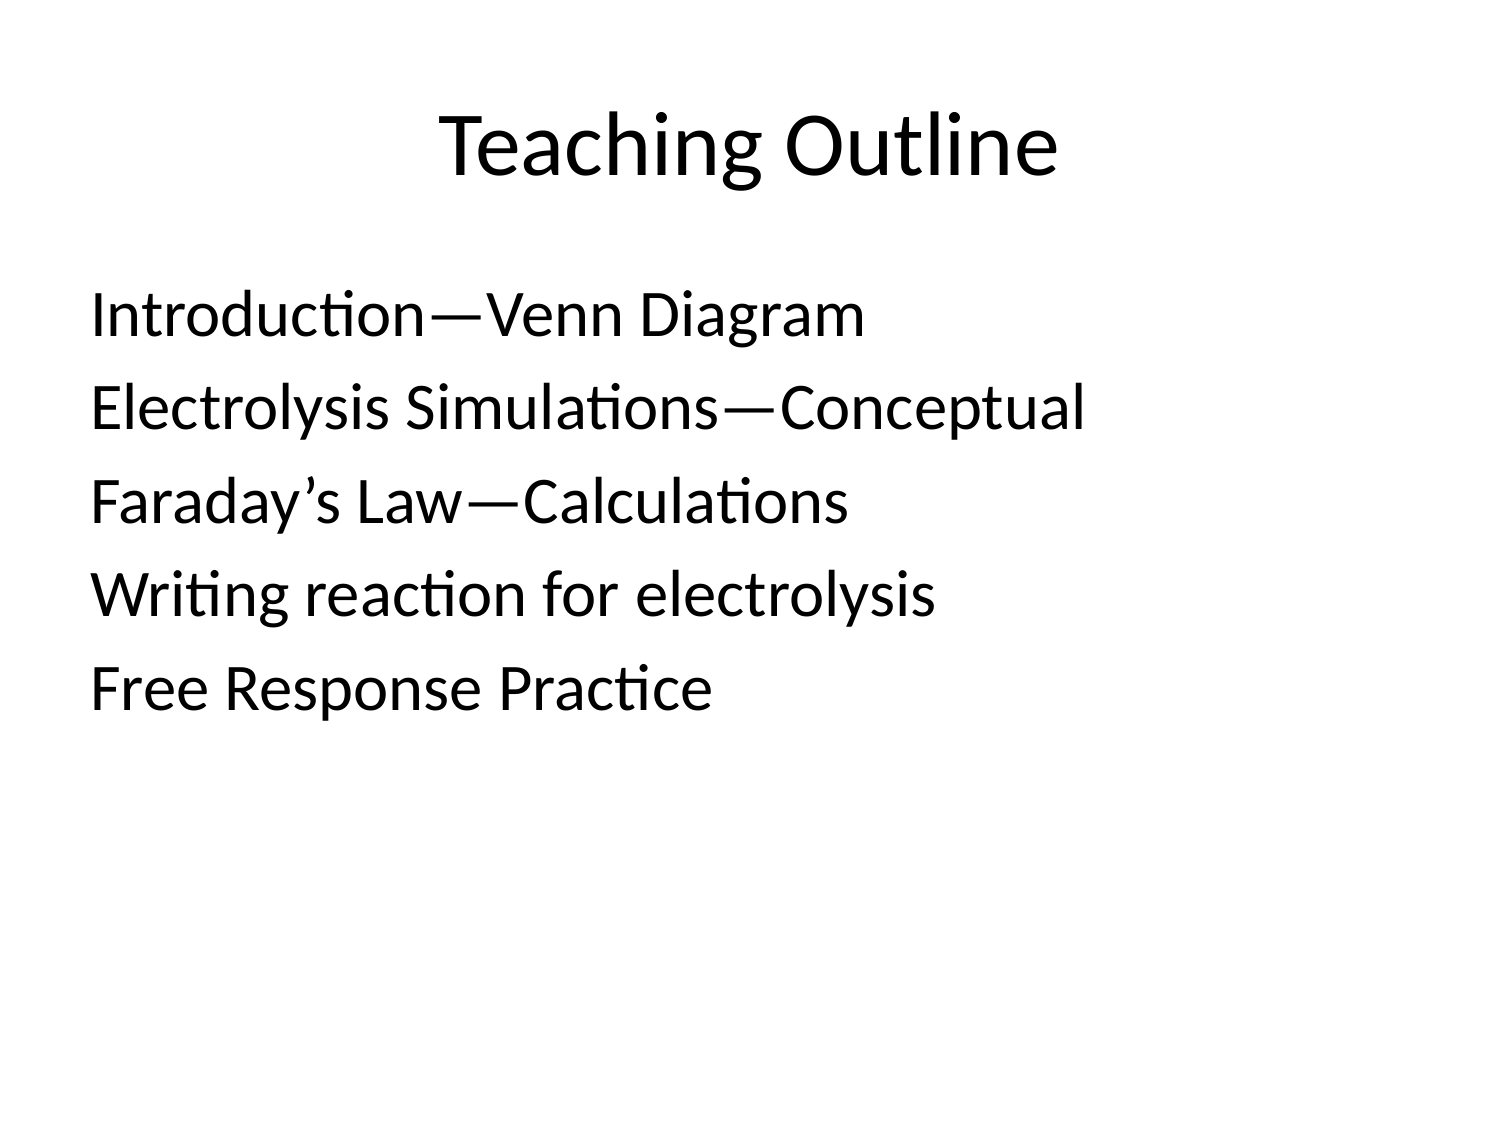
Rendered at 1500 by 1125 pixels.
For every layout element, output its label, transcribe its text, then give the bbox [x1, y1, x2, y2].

list Introduction—Venn Diagram Electrolysis Simulations—Conceptual Faraday’s Law—Calculations Writing reaction for electrolysis Free Response Practice [75, 262, 1425, 1005]
title Teaching Outline [75, 45, 1425, 233]
